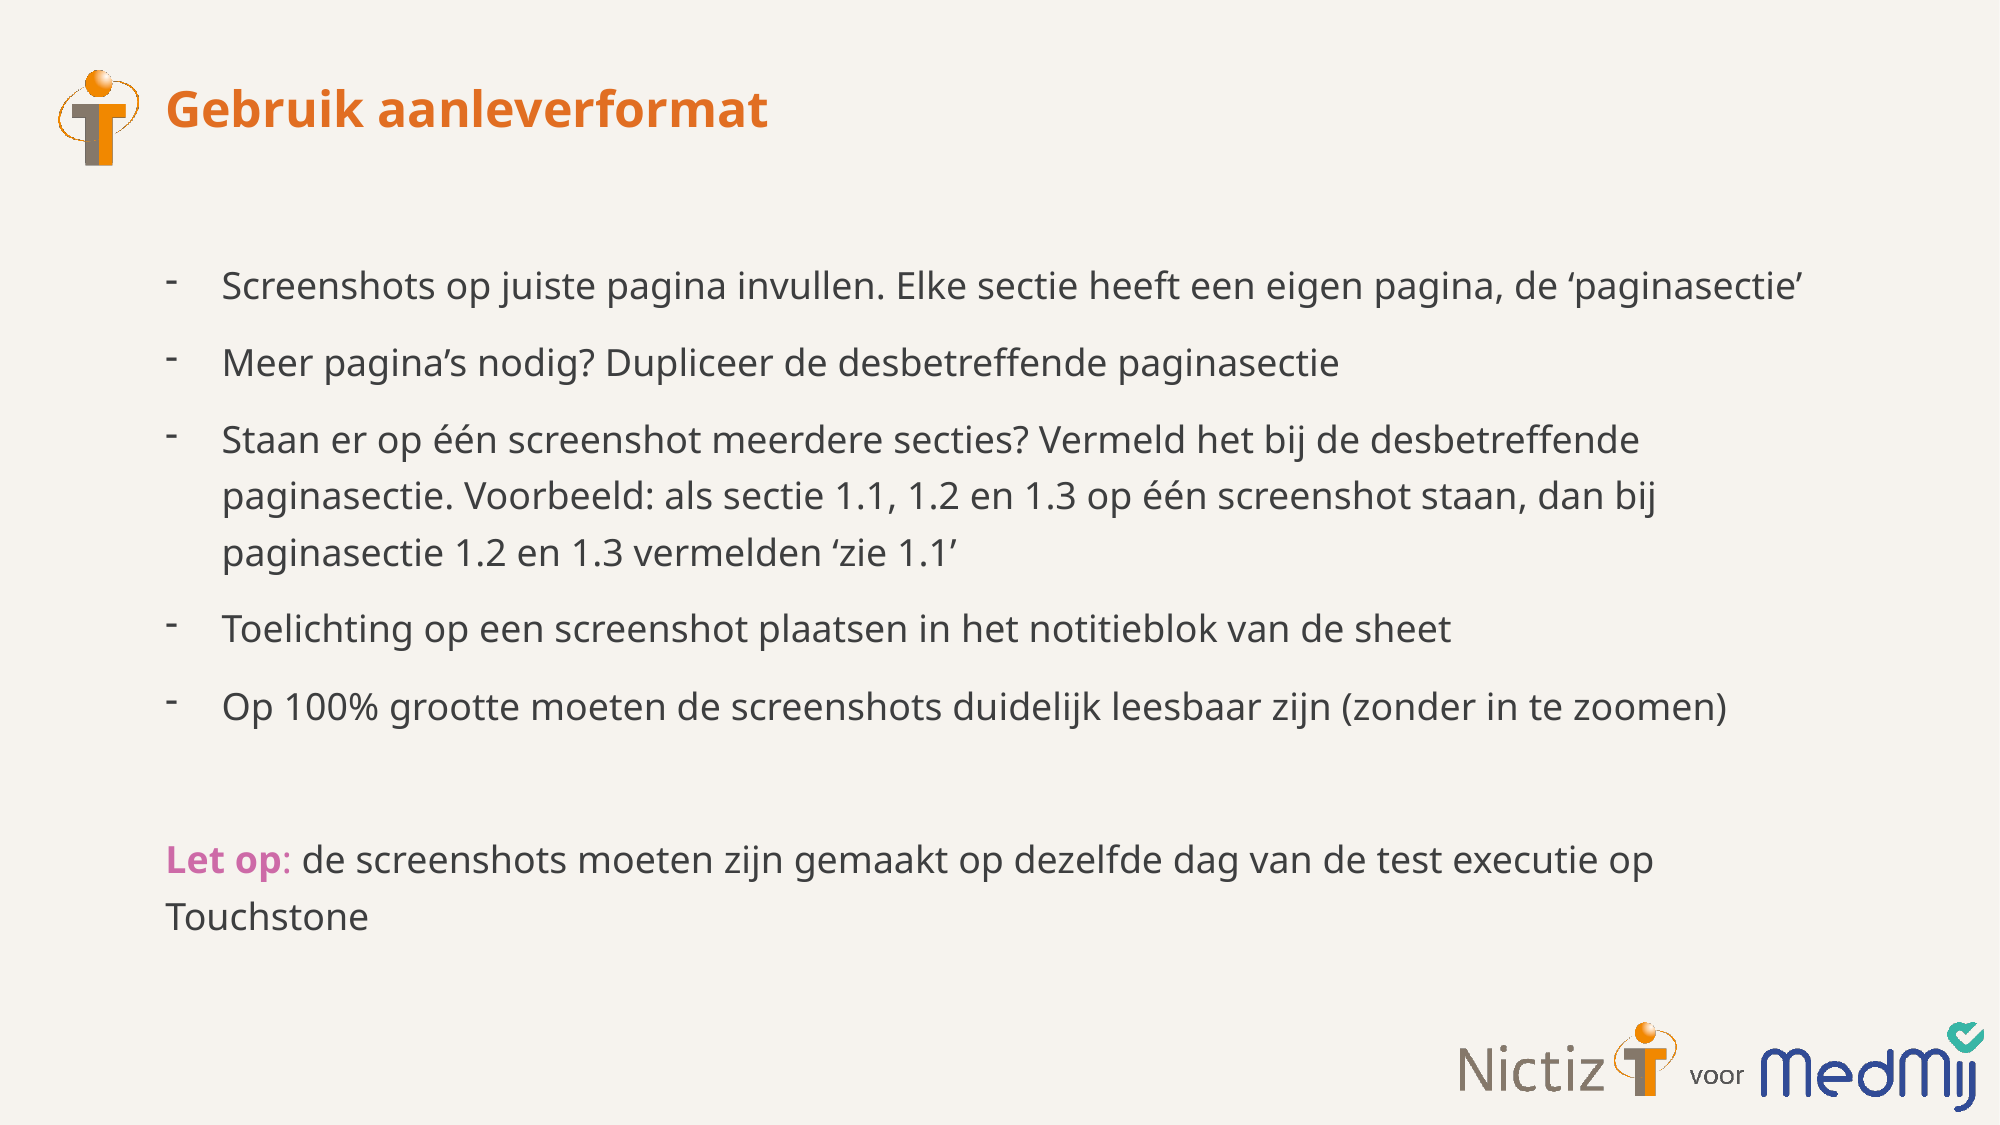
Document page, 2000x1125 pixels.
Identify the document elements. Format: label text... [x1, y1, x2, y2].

list Screenshots op juiste pagina invullen. Elke sectie heeft een eigen pagina, de ‘paginasectie’ Meer pagina’s nodig? Dupliceer de desbetreffende paginasectie Staan er op één screenshot meerdere secties? Vermeld het bij de desbetreffende paginasectie. Voorbeeld: als sectie 1.1, 1.2 en 1.3 op één screenshot staan, dan bij paginasectie 1.2 en 1.3 vermelden ‘zie 1.1’ Toelichting op een screenshot plaatsen in het notitieblok van de sheet Op 100% grootte moeten de screenshots duidelijk leesbaar zijn (zonder in te zoomen) Let op: de screenshots moeten zijn gemaakt op dezelfde dag van de test executie op Touchstone [150, 243, 1850, 1060]
title Gebruik aanleverformat [150, 76, 1850, 165]
picture [1457, 1019, 1988, 1113]
picture [50, 66, 151, 187]
